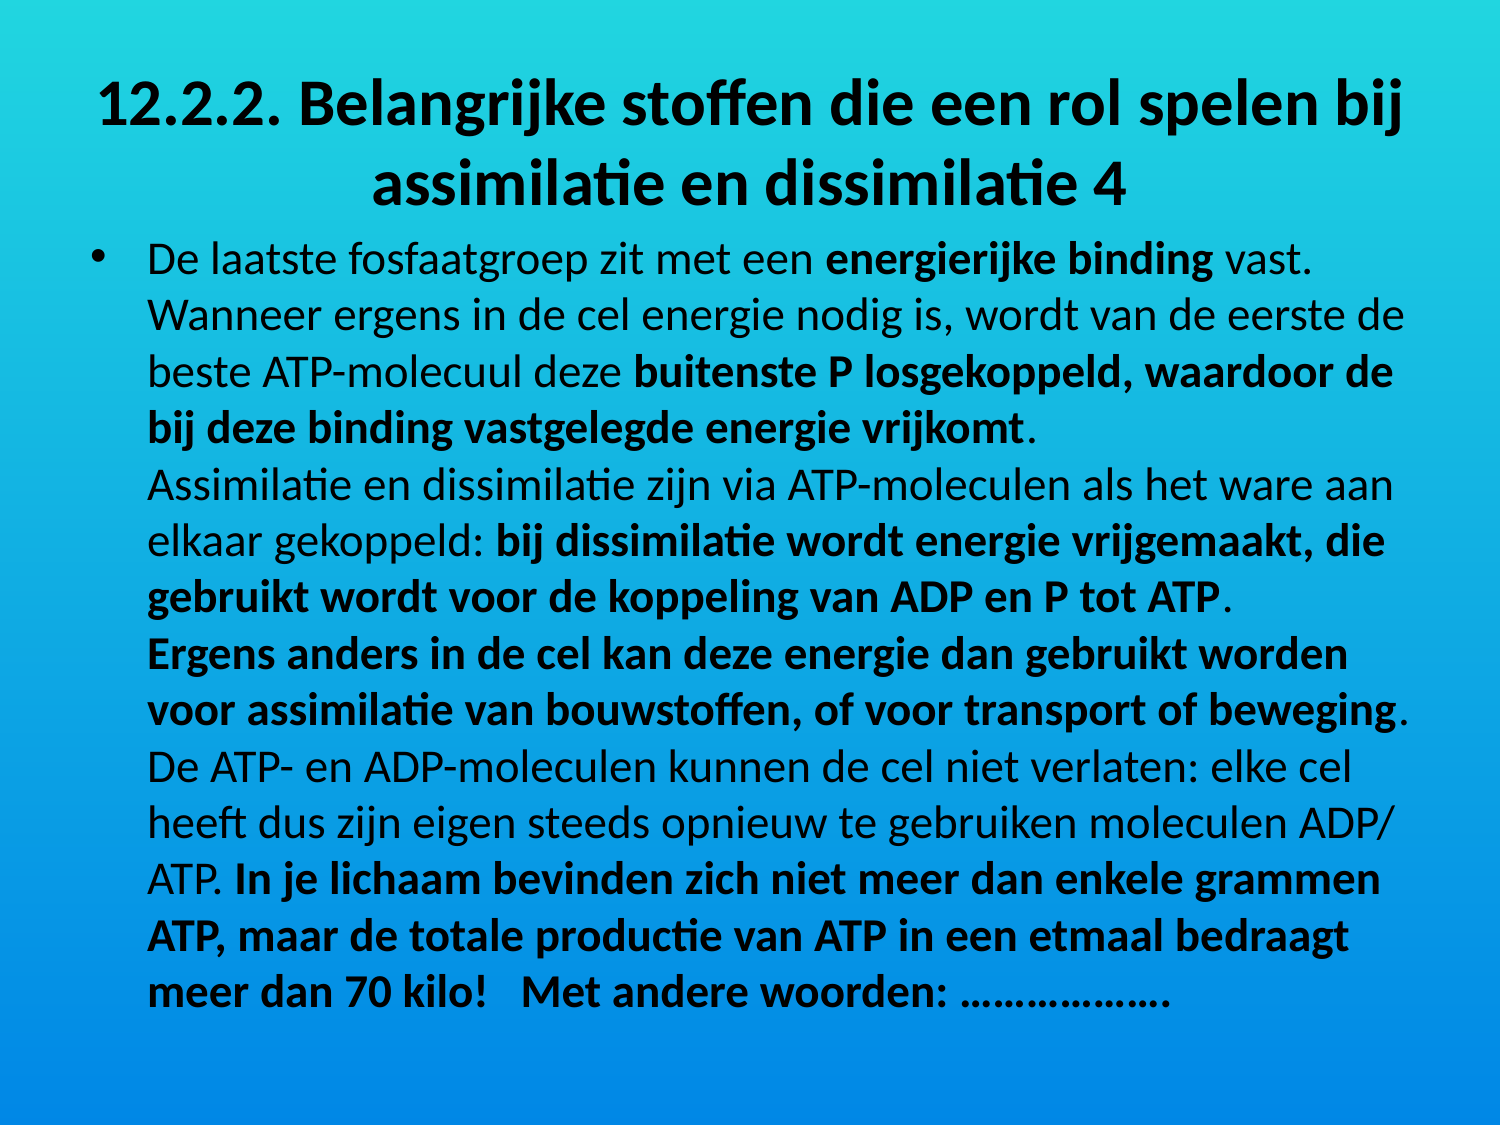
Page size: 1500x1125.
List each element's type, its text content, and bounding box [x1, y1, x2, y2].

title 12.2.2. Belangrijke stoffen die een rol spelen bij assimilatie en dissimilatie 4 [75, 45, 1425, 219]
list De laatste fosfaatgroep zit met een energierijke binding vast. Wanneer ergens in de cel energie nodig is, wordt van de eerste de beste ATP-molecuul deze buitenste P losgekoppeld, waardoor de bij deze binding vastgelegde energie vrijkomt. Assimilatie en dissimilatie zijn via ATP-moleculen als het ware aan elkaar gekoppeld: bij dissimilatie wordt energie vrijgemaakt, die gebruikt wordt voor de koppeling van ADP en P tot ATP. Ergens anders in de cel kan deze energie dan gebruikt worden voor assimilatie van bouwstoffen, of voor transport of beweging. De ATP- en ADP-moleculen kunnen de cel niet verlaten: elke cel heeft dus zijn eigen steeds opnieuw te gebruiken moleculen ADP/ ATP. In je lichaam bevinden zich niet meer dan enkele grammen ATP, maar de totale productie van ATP in een etmaal bedraagt meer dan 70 kilo! Met andere woorden: ………………. [75, 219, 1425, 1071]
